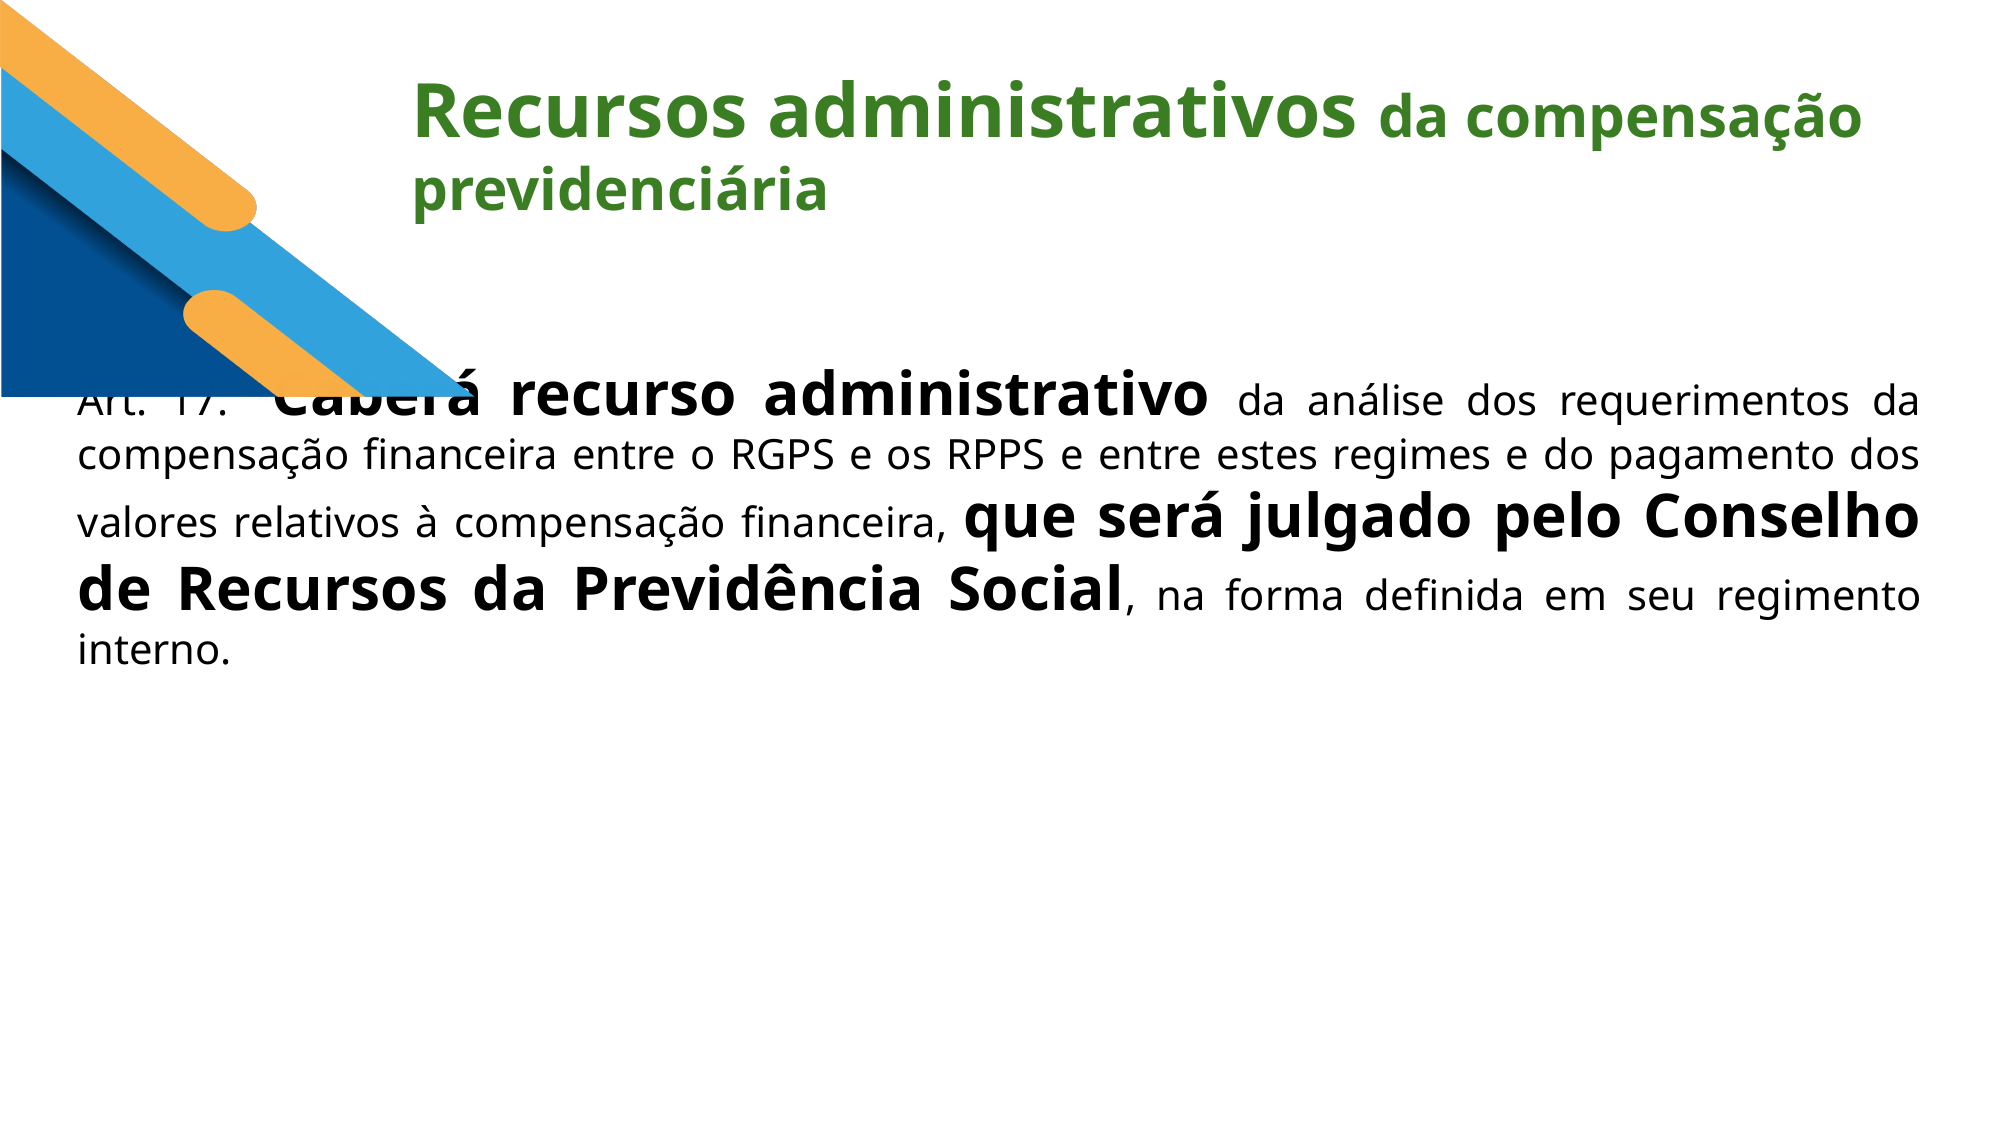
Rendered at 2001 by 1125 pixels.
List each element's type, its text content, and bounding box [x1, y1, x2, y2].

text_box [0, 0, 475, 397]
text_box Recursos administrativos da compensação previdenciária [475, 54, 1955, 230]
text_box Art. 17. Caberá recurso administrativo da análise dos requerimentos da compensação financeira entre o RGPS e os RPPS e entre estes regimes e do pagamento dos valores relativos à compensação financeira, que será julgado pelo Conselho de Recursos da Previdência Social, na forma definida em seu regimento interno. [63, 275, 1937, 680]
